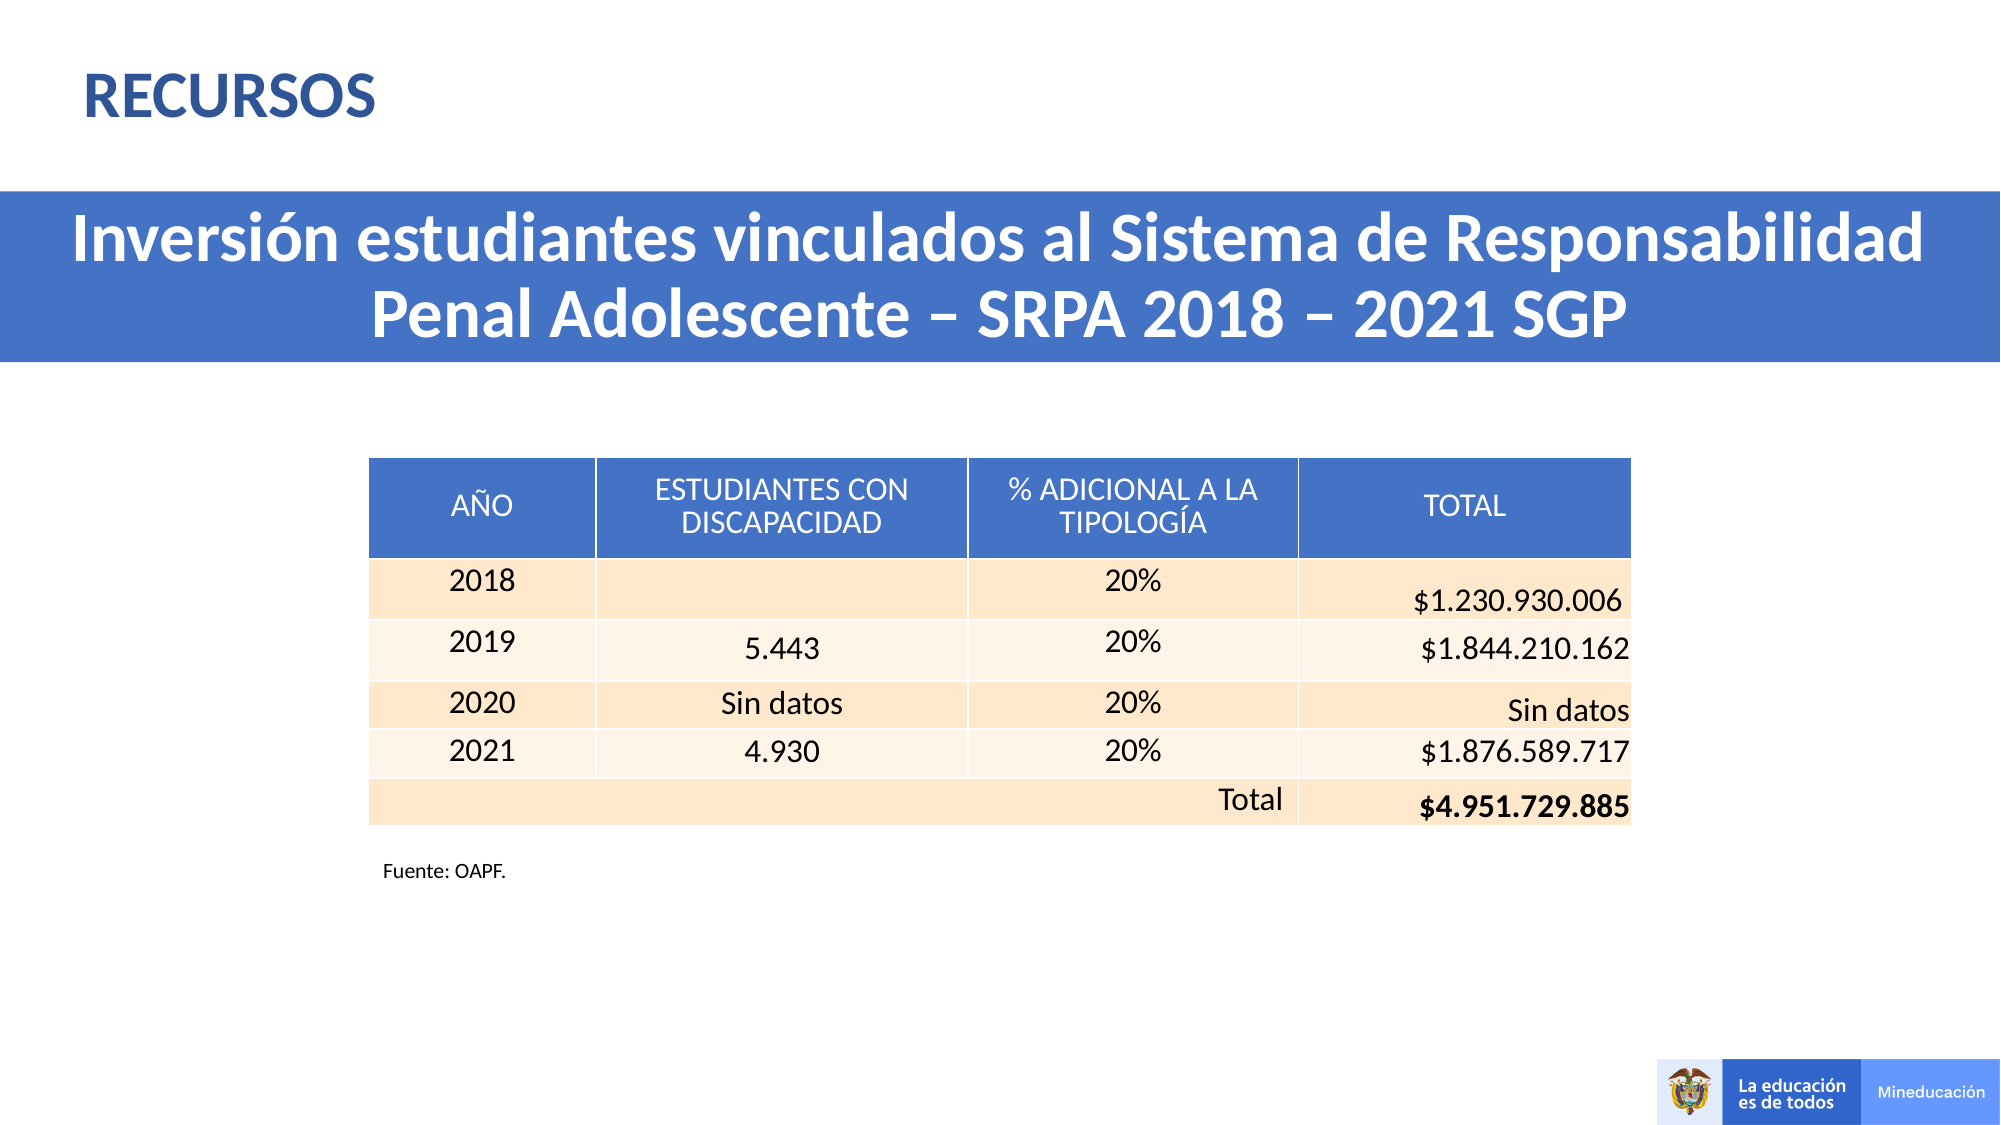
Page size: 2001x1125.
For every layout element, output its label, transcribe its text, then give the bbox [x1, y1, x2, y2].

table_cell 4.930 [597, 730, 967, 777]
table_cell Sin datos [597, 682, 967, 728]
table_cell 20% [969, 730, 1298, 777]
table_cell 2021 [369, 730, 595, 777]
table_cell 20% [969, 682, 1298, 728]
table_header AÑO [369, 458, 595, 558]
table_cell 2018 [369, 560, 595, 619]
table_cell $1.844.210.162 [1299, 621, 1631, 680]
text_box Fuente: OAPF. [368, 848, 917, 890]
table_cell Sin datos [1299, 682, 1631, 728]
table_header % ADICIONAL A LA TIPOLOGÍA [969, 458, 1298, 558]
table_cell 2020 [369, 682, 595, 728]
table_cell $4.951.729.885 [1299, 779, 1631, 825]
text_box RECURSOS [68, 43, 392, 139]
picture [1657, 1059, 2000, 1125]
table_cell 20% [969, 621, 1298, 680]
table_cell Total [369, 779, 1298, 825]
title Inversión estudiantes vinculados al Sistema de Responsabilidad Penal Adolescente – SRPA 2018 – 2021 SGP [0, 191, 2000, 363]
table_cell 2019 [369, 621, 595, 680]
table_cell 20% [969, 560, 1298, 619]
table_cell 5.443 [597, 621, 967, 680]
table_cell $1.876.589.717 [1299, 730, 1631, 777]
table_cell $1.230.930.006 [1299, 560, 1631, 619]
table_cell [597, 560, 967, 619]
table_header TOTAL [1299, 458, 1631, 558]
table_header ESTUDIANTES CON DISCAPACIDAD [597, 458, 967, 558]
